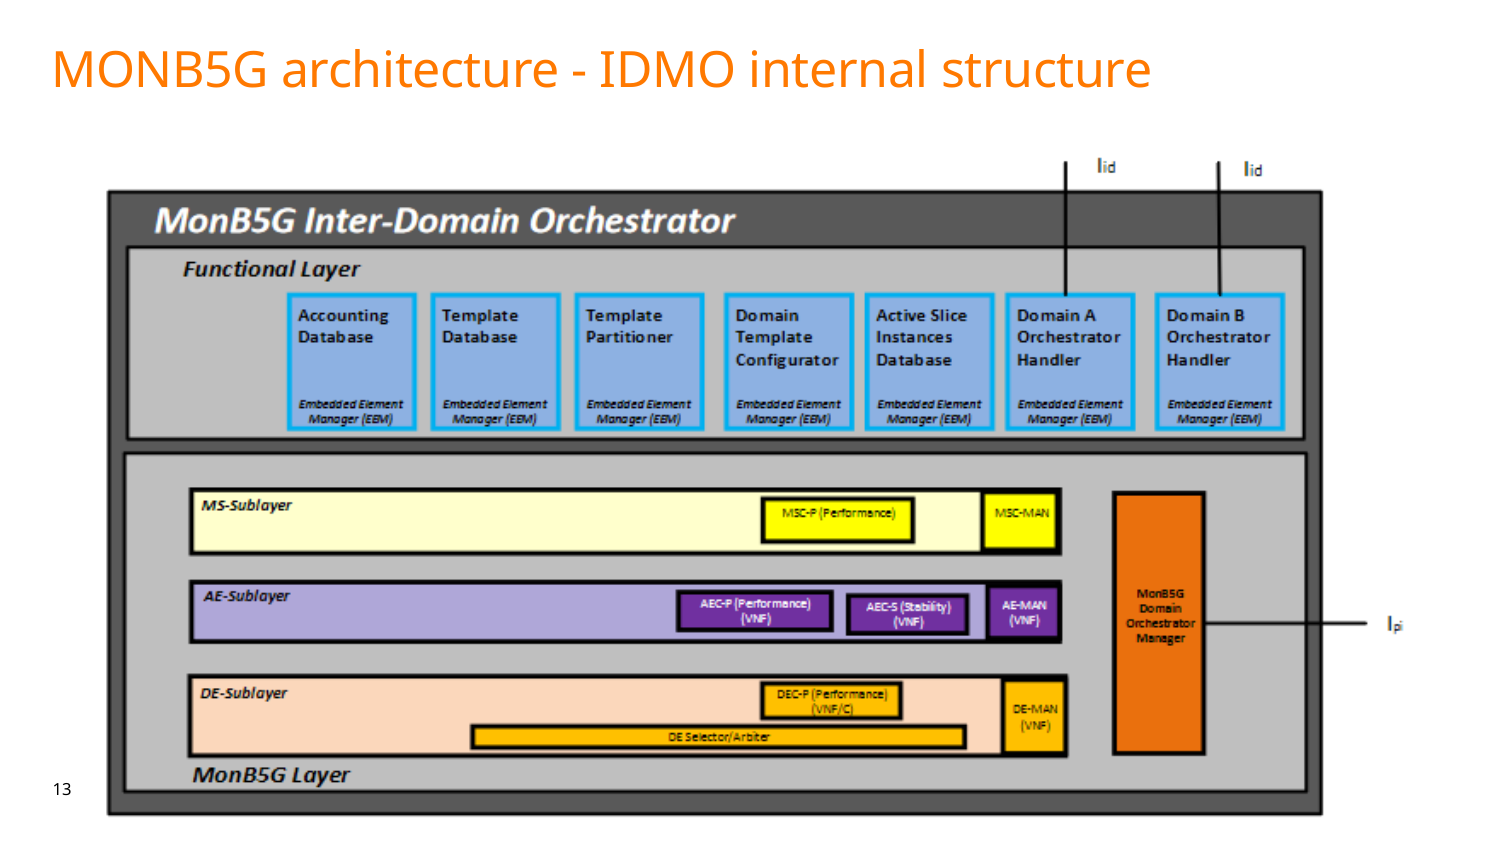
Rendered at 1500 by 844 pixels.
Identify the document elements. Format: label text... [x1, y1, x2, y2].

title MONB5G architecture - IDMO internal structure [51, 43, 1449, 166]
picture [100, 149, 1412, 837]
